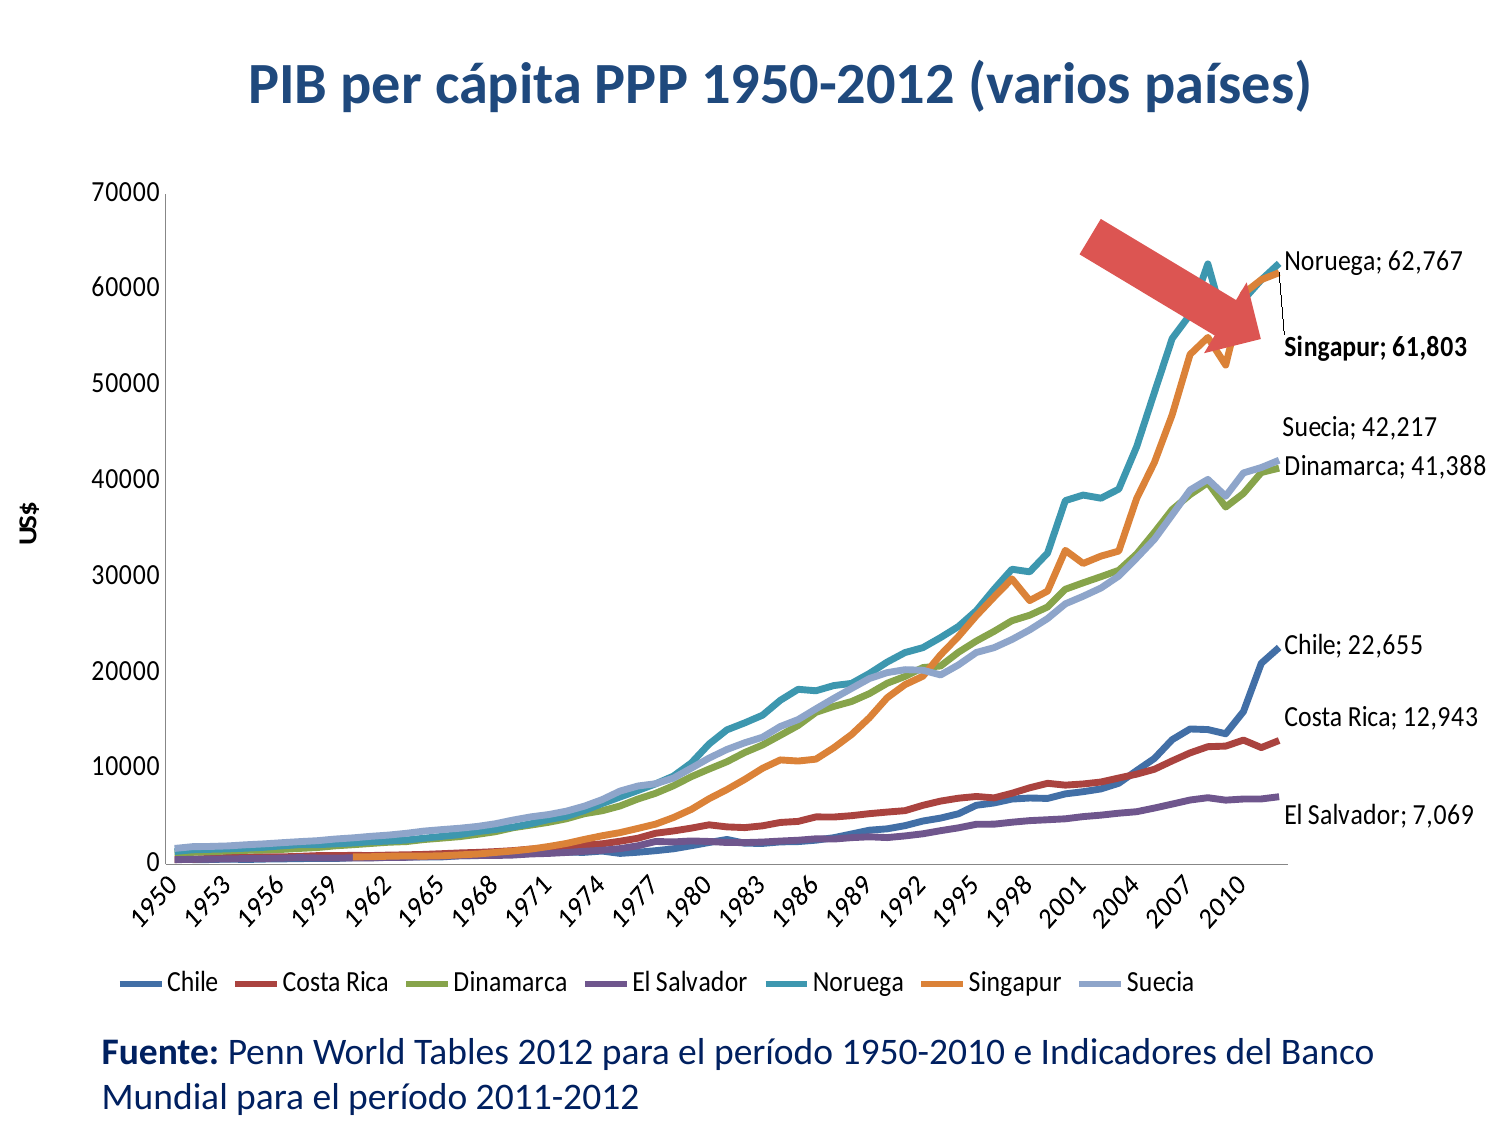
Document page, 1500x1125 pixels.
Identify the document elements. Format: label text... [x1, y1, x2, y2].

chart [0, 162, 1488, 1006]
text_box Fuente: Penn World Tables 2012 para el período 1950-2010 e Indicadores del Banco Mundial para el período 2011-2012 [86, 1019, 1475, 1125]
text_box PIB per cápita PPP 1950-2012 (varios países) [105, 37, 1456, 143]
